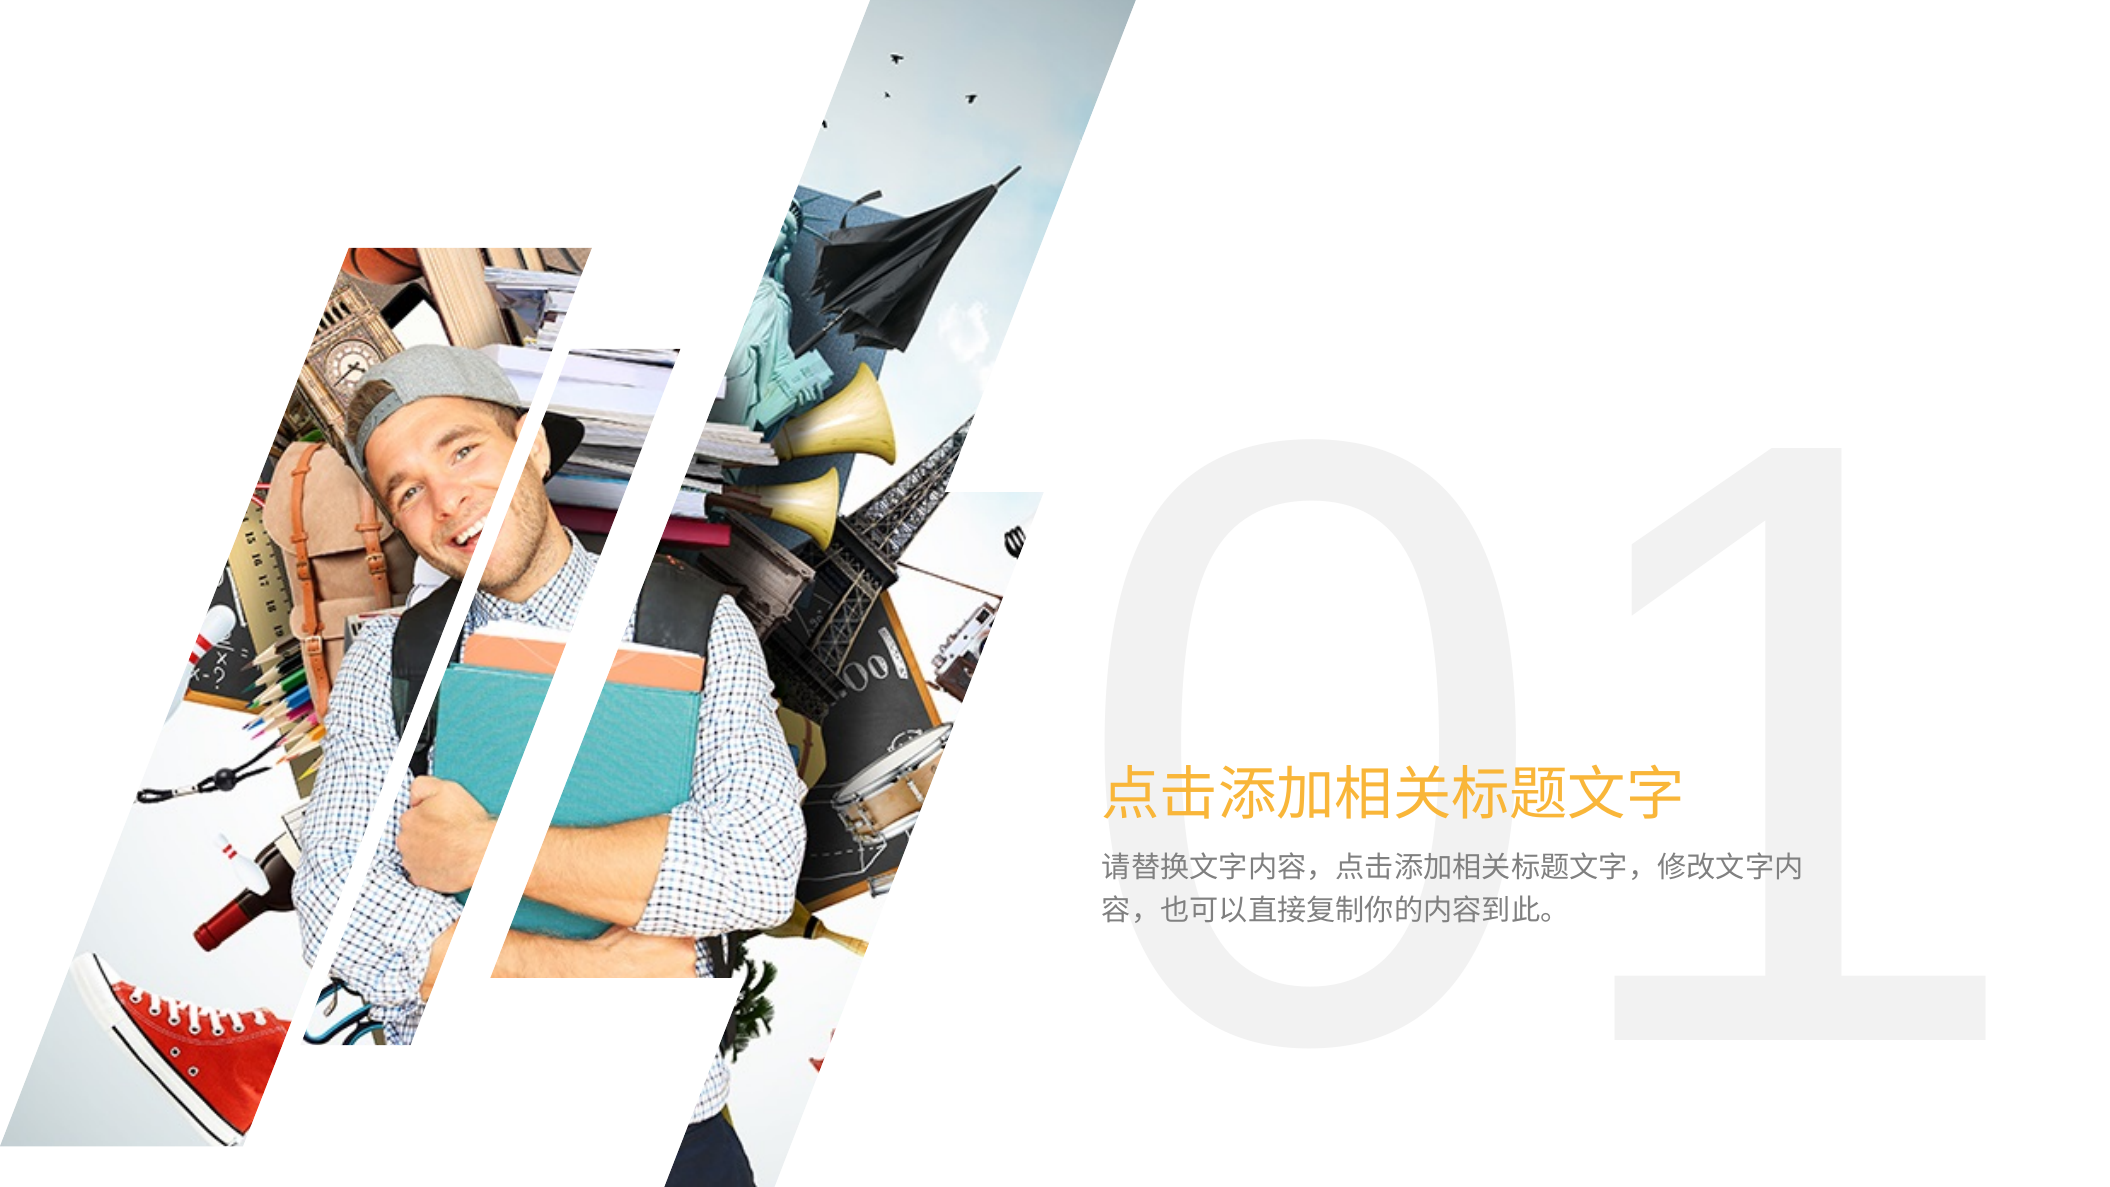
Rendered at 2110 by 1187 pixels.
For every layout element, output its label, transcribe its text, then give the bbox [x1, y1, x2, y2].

text_box [0, 246, 594, 1148]
text_box 请替换文字内容，点击添加相关标题文字，修改文字内容，也可以直接复制你的内容到此。 [1101, 841, 1843, 926]
text_box [298, 347, 682, 1047]
text_box 点击添加相关标题文字 [1101, 741, 1843, 826]
text_box 01 [1071, 0, 2052, 1187]
text_box [488, 0, 1137, 1187]
